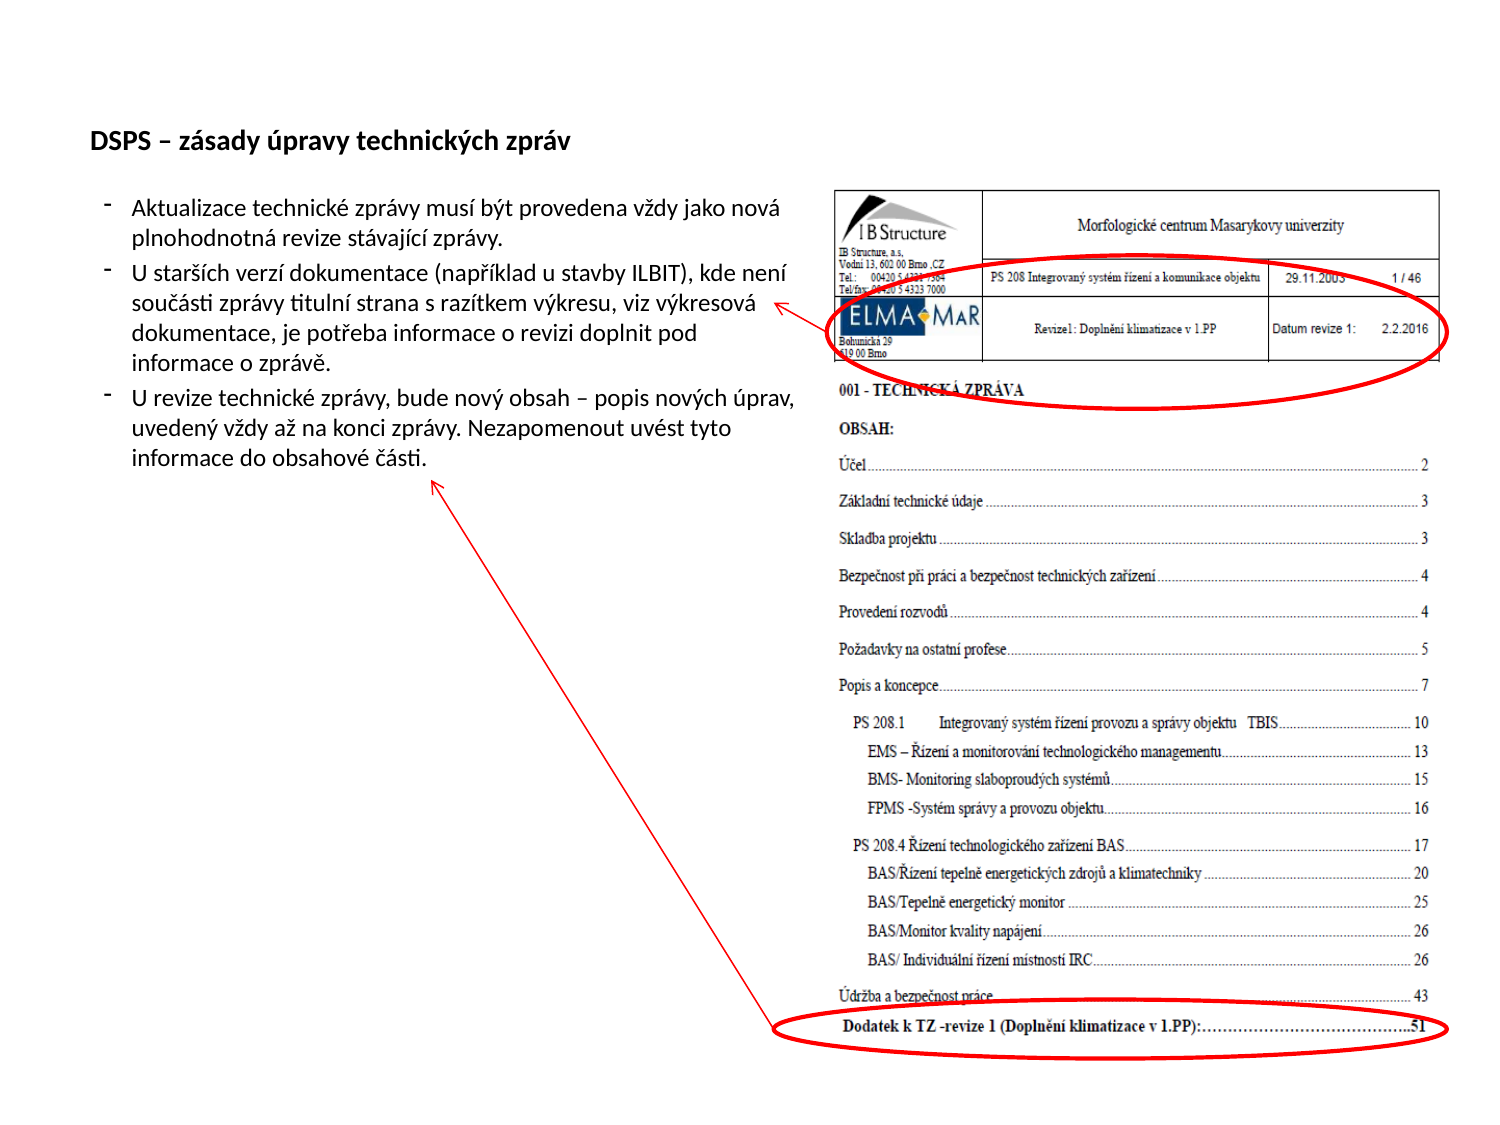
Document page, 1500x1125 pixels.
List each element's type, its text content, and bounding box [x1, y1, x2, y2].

list Aktualizace technické zprávy musí být provedena vždy jako nová plnohodnotná revize stávající zprávy. U starších verzí dokumentace (například u stavby ILBIT), kde není součásti zprávy titulní strana s razítkem výkresu, viz výkresová dokumentace, je potřeba informace o revizi doplnit pod informace o zprávě. U revize technické zprávy, bude nový obsah – popis nových úprav, uvedený vždy až na konci zprávy. Nezapomenout uvést tyto informace do obsahové části. [88, 184, 821, 1047]
text_box [897, 1054, 1324, 1061]
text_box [773, 302, 827, 333]
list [828, 184, 1448, 1046]
title DSPS – zásady úpravy technických zpráv [75, 45, 1425, 233]
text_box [430, 479, 774, 1030]
text_box [775, 1011, 823, 1047]
